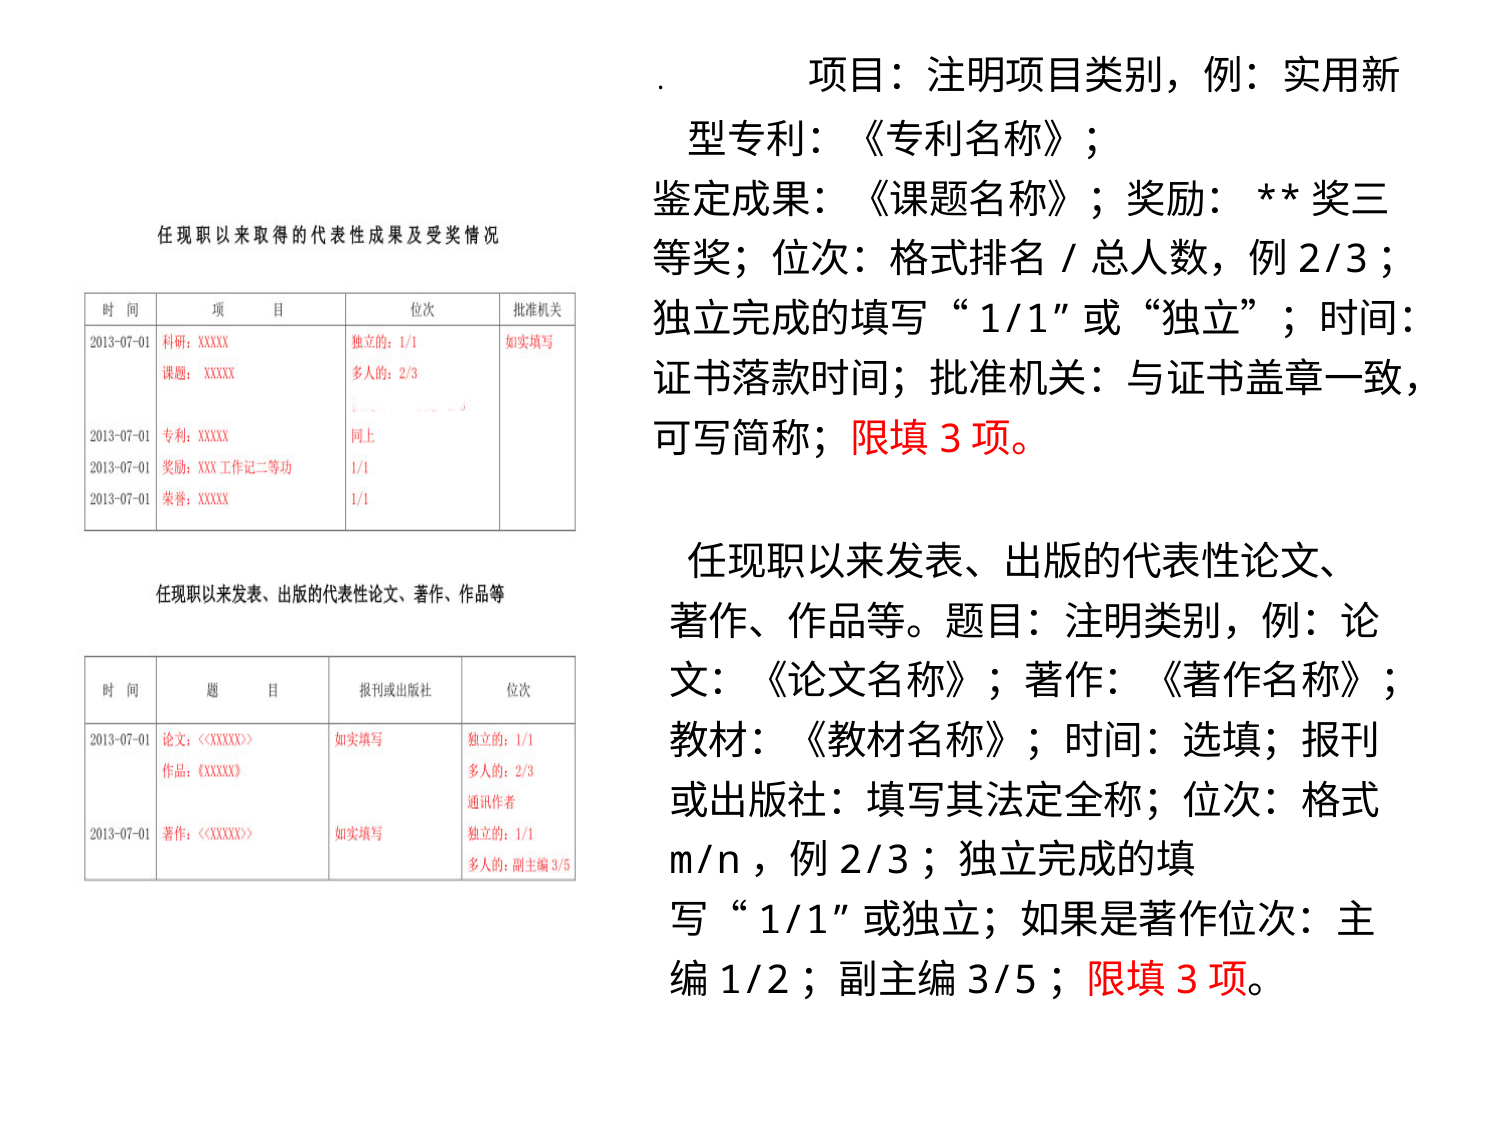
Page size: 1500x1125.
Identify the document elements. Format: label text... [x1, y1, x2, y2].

text_box . 项目：注明项目类别，例：实用新型专利：《专利名称》； 鉴定成果：《课题名称》；奖励：**奖三等奖；位次：格式排名/总人数，例2/3；独立完成的填写“1/1”或“独立”；时间：证书落款时间；批准机关：与证书盖章一致，可写简称；限填3项。 [640, 36, 1433, 466]
picture [29, 184, 629, 988]
text_box 任现职以来发表、出版的代表性论文、著作、作品等。题目：注明类别，例：论文：《论文名称》；著作：《著作名称》；教材：《教材名称》；时间：选填；报刊或出版社：填写其法定全称；位次：格式m/n，例2/3；独立完成的填写“1/1”或独立；如果是著作位次：主编1/2；副主编3/5；限填3项。 [657, 517, 1408, 1008]
